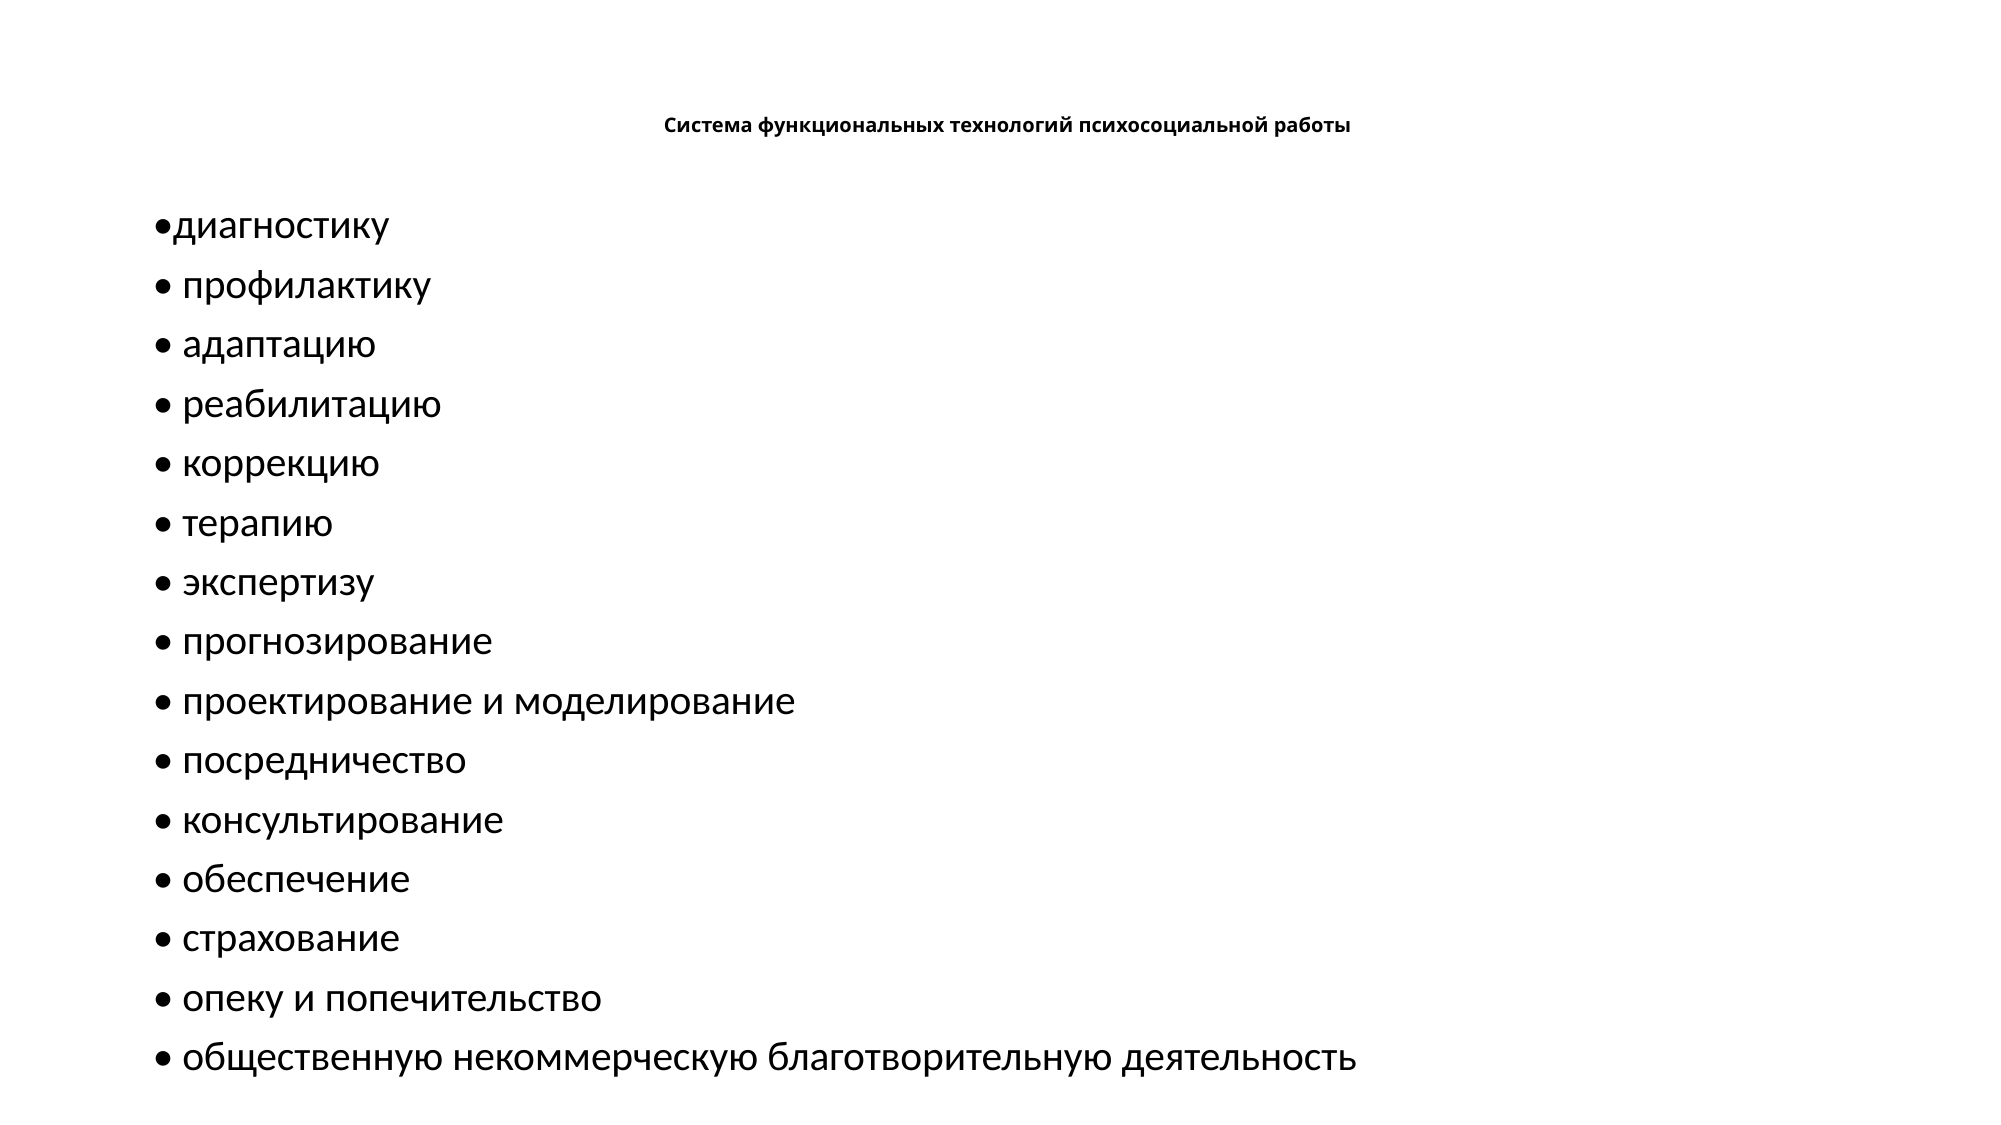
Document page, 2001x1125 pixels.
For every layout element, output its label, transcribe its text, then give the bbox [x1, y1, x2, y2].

list •диагностику • профилактику • адаптацию • реабилитацию • коррекцию • терапию • экспертизу • прогнозирование • проектирование и моделирование • посредничество • консультирование • обеспечение • страхование • опеку и попечительство • общественную некоммерческую благотворительную деятельность [137, 195, 1863, 1099]
title Система функциональных технологий психосоциальной работы [157, 82, 1863, 195]
